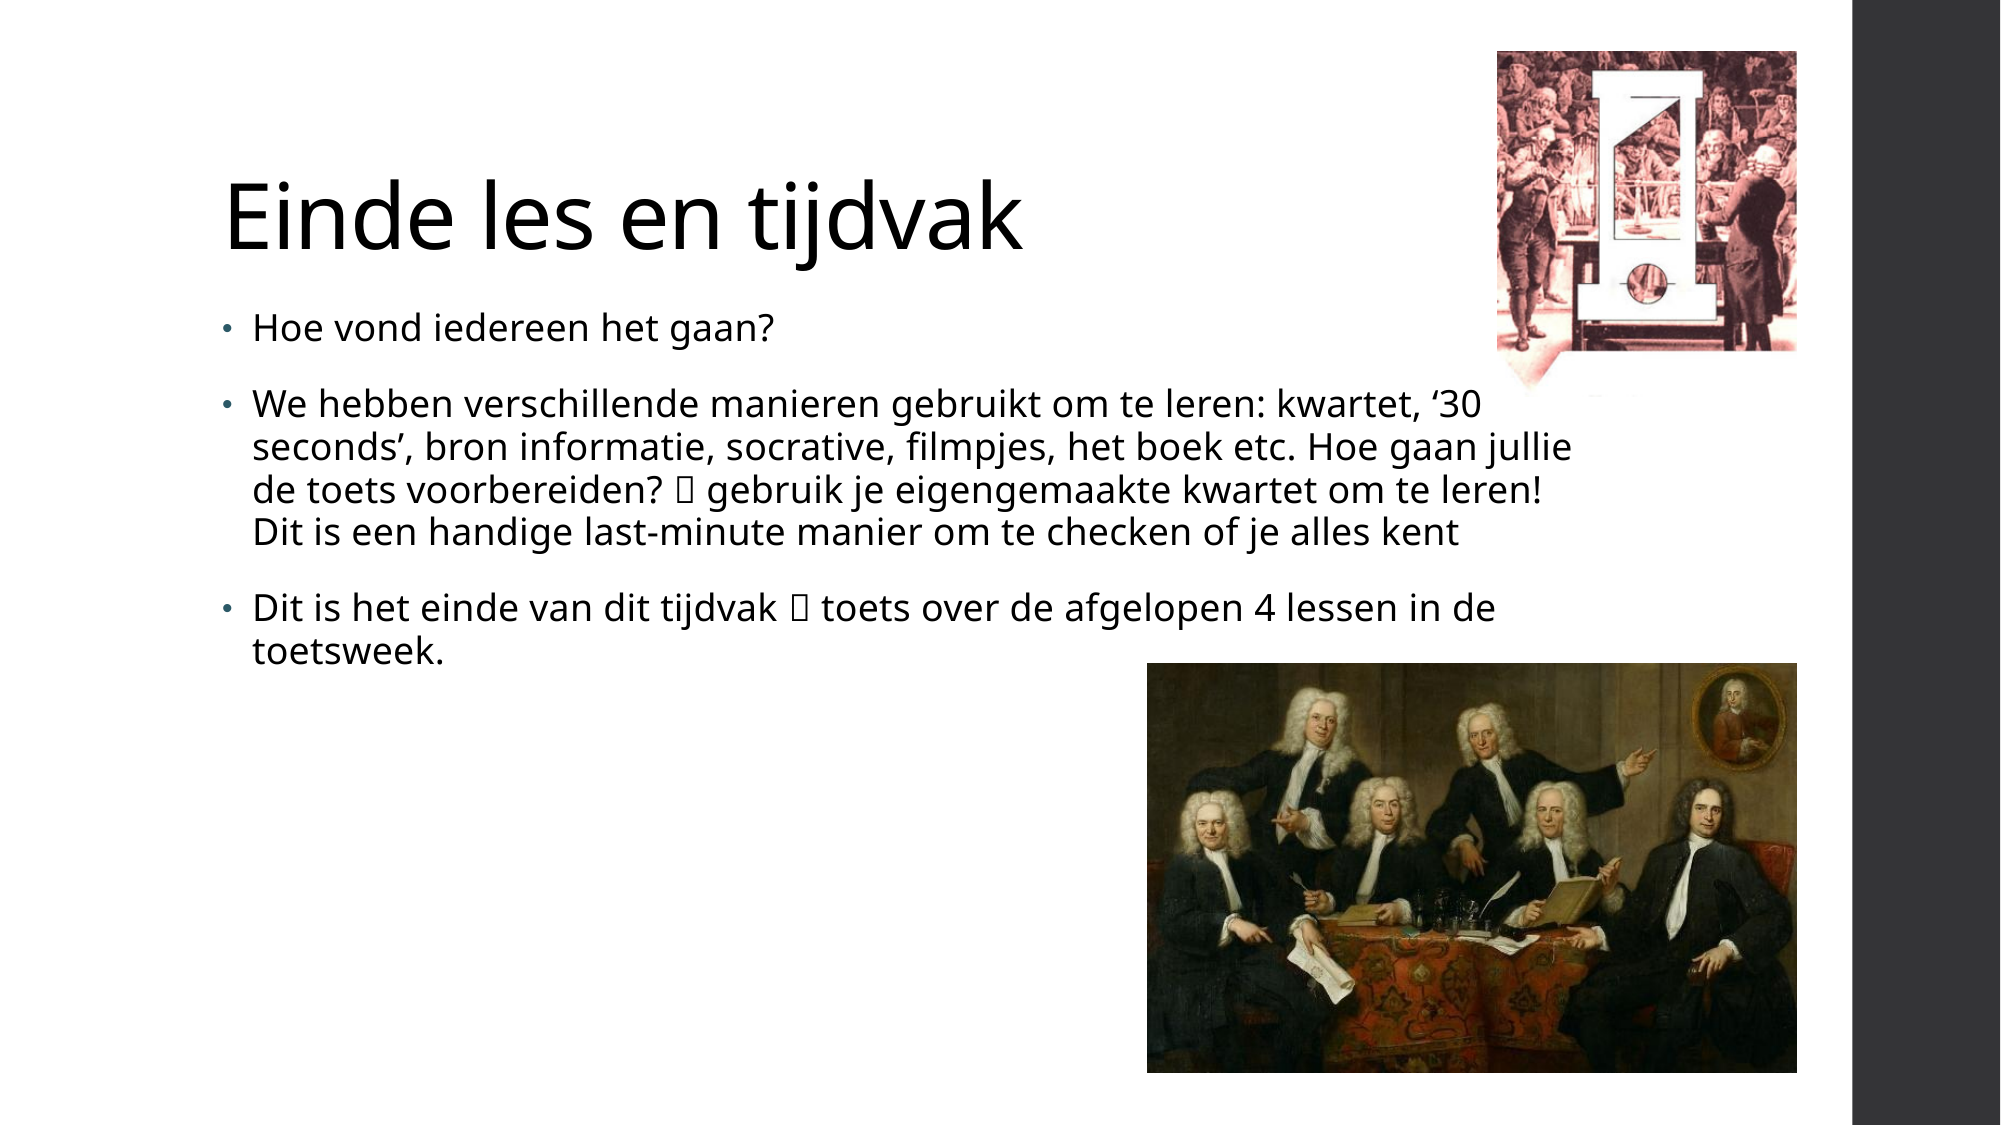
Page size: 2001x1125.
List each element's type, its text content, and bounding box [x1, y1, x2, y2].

title Einde les en tijdvak [206, 60, 1490, 278]
picture [1496, 51, 1798, 397]
list Hoe vond iedereen het gaan? We hebben verschillende manieren gebruikt om te leren: kwartet, ‘30 seconds’, bron informatie, socrative, filmpjes, het boek etc. Hoe gaan jullie de toets voorbereiden?  gebruik je eigengemaakte kwartet om te leren! Dit is een handige last-minute manier om te checken of je alles kent Dit is het einde van dit tijdvak  toets over de afgelopen 4 lessen in de toetsweek. [206, 299, 1617, 1014]
picture [1146, 663, 1798, 1073]
